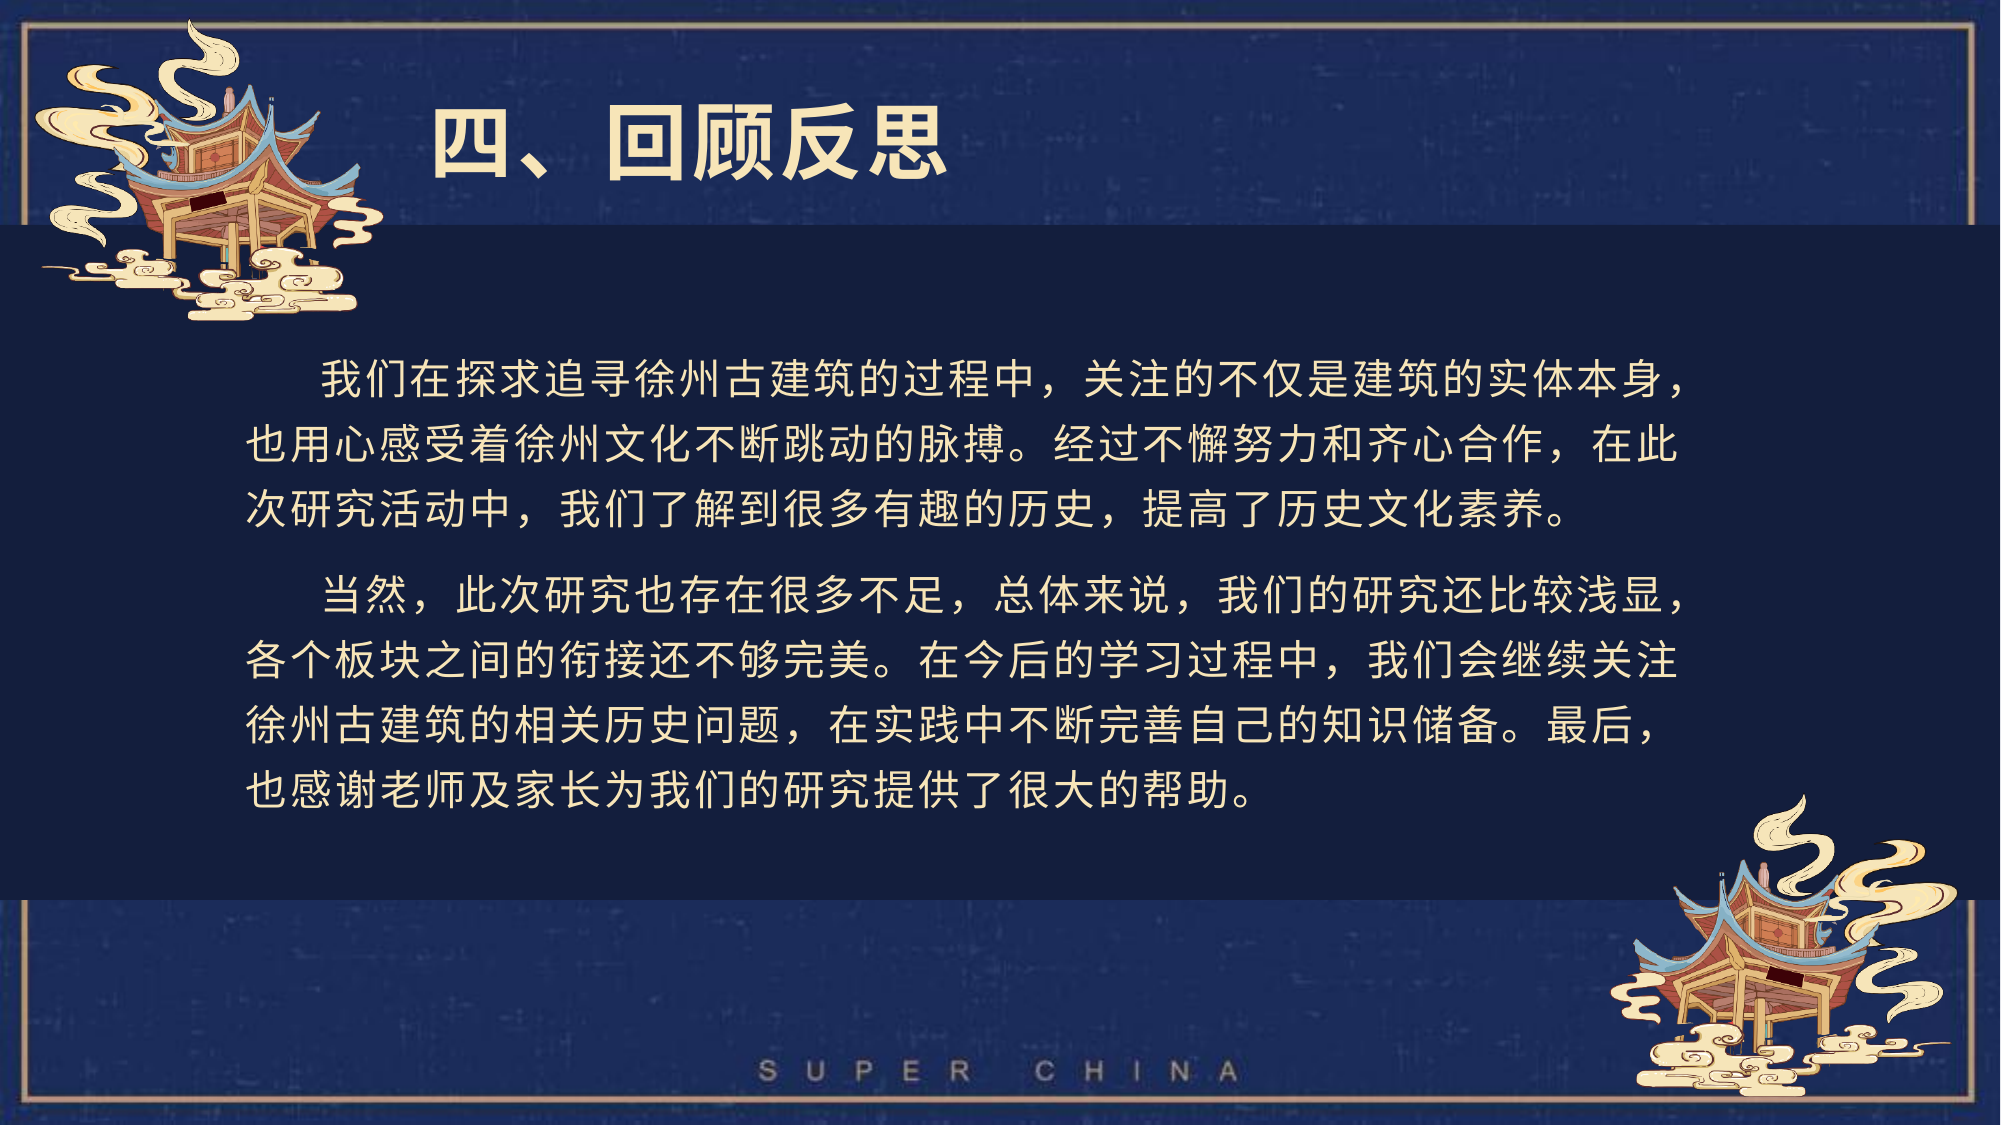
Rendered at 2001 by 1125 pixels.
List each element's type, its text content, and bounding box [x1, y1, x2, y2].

picture [0, 0, 2001, 1125]
title 四、回顾反思 [413, 71, 1452, 197]
list 我们在探求追寻徐州古建筑的过程中，关注的不仅是建筑的实体本身，也用心感受着徐州文化不断跳动的脉搏。经过不懈努力和齐心合作，在此次研究活动中，我们了解到很多有趣的历史，提高了历史文化素养。 当然，此次研究也存在很多不足，总体来说，我们的研究还比较浅显，各个板块之间的衔接还不够完美。在今后的学习过程中，我们会继续关注徐州古建筑的相关历史问题，在实践中不断完善自己的知识储备。最后，也感谢老师及家长为我们的研究提供了很大的帮助。 [228, 337, 1729, 788]
